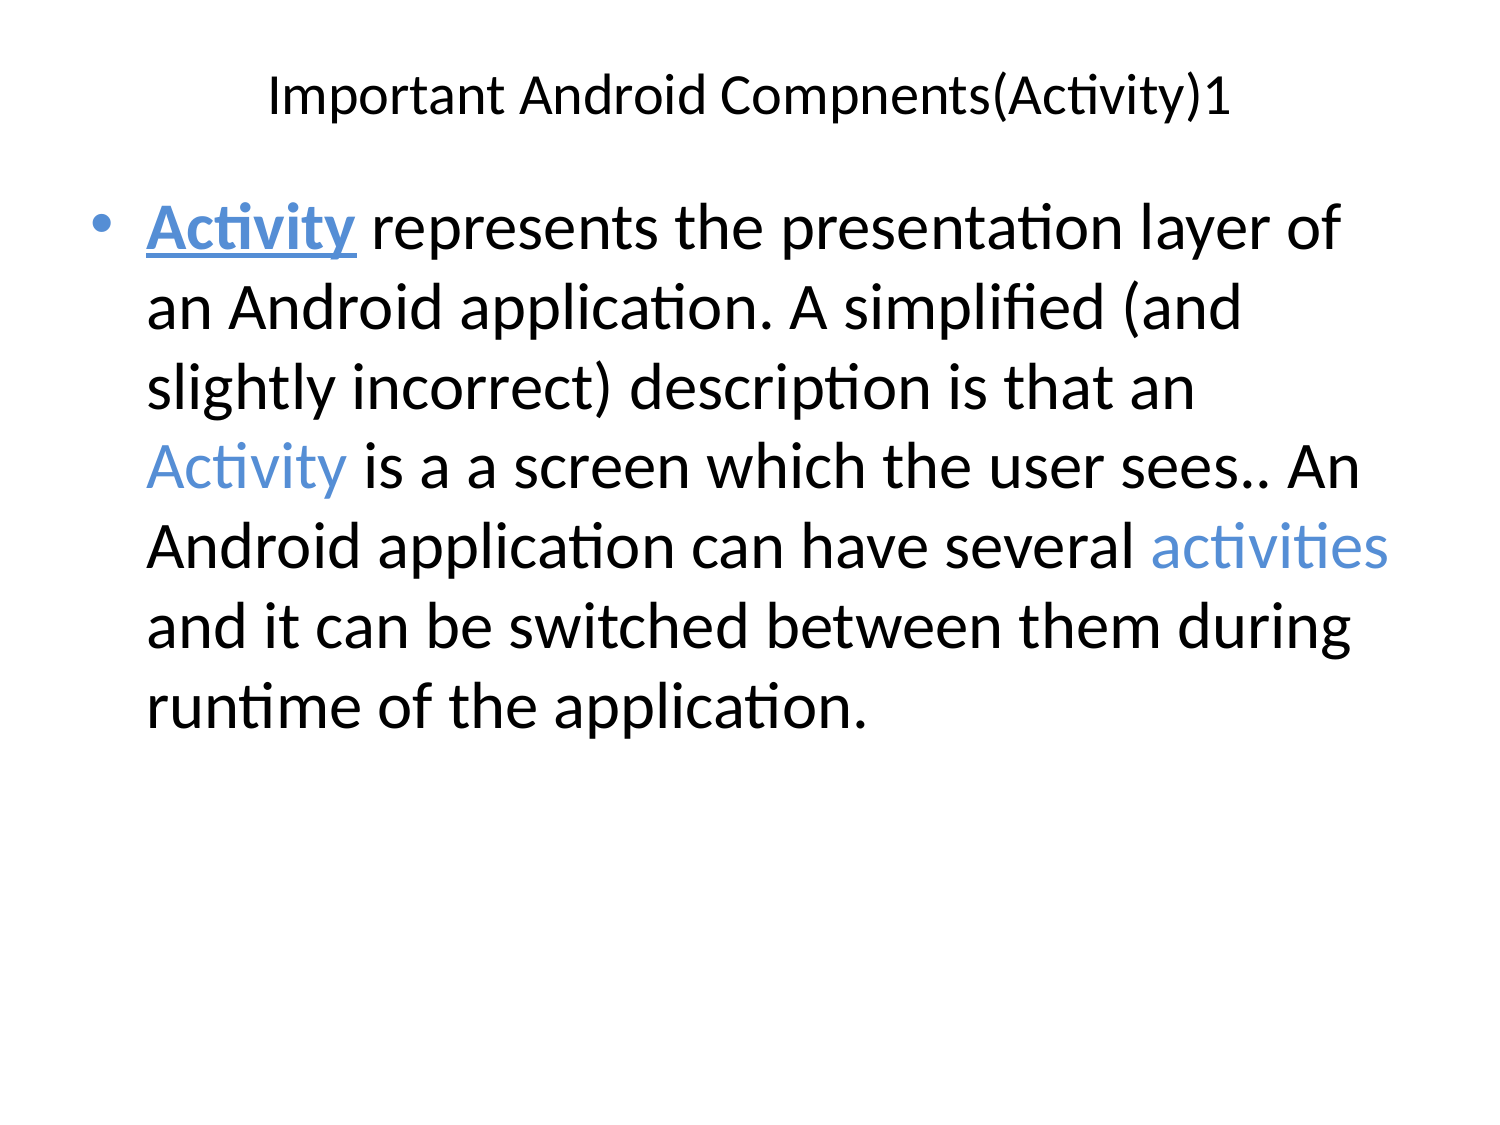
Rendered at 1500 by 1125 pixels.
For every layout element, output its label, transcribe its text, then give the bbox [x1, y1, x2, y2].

list Activity represents the presentation layer of an Android application. A simplified (and slightly incorrect) description is that an Activity is a a screen which the user sees.. An Android application can have several activities and it can be switched between them during runtime of the application. [75, 174, 1425, 1005]
title Important Android Compnents(Activity)1 [75, 45, 1425, 138]
